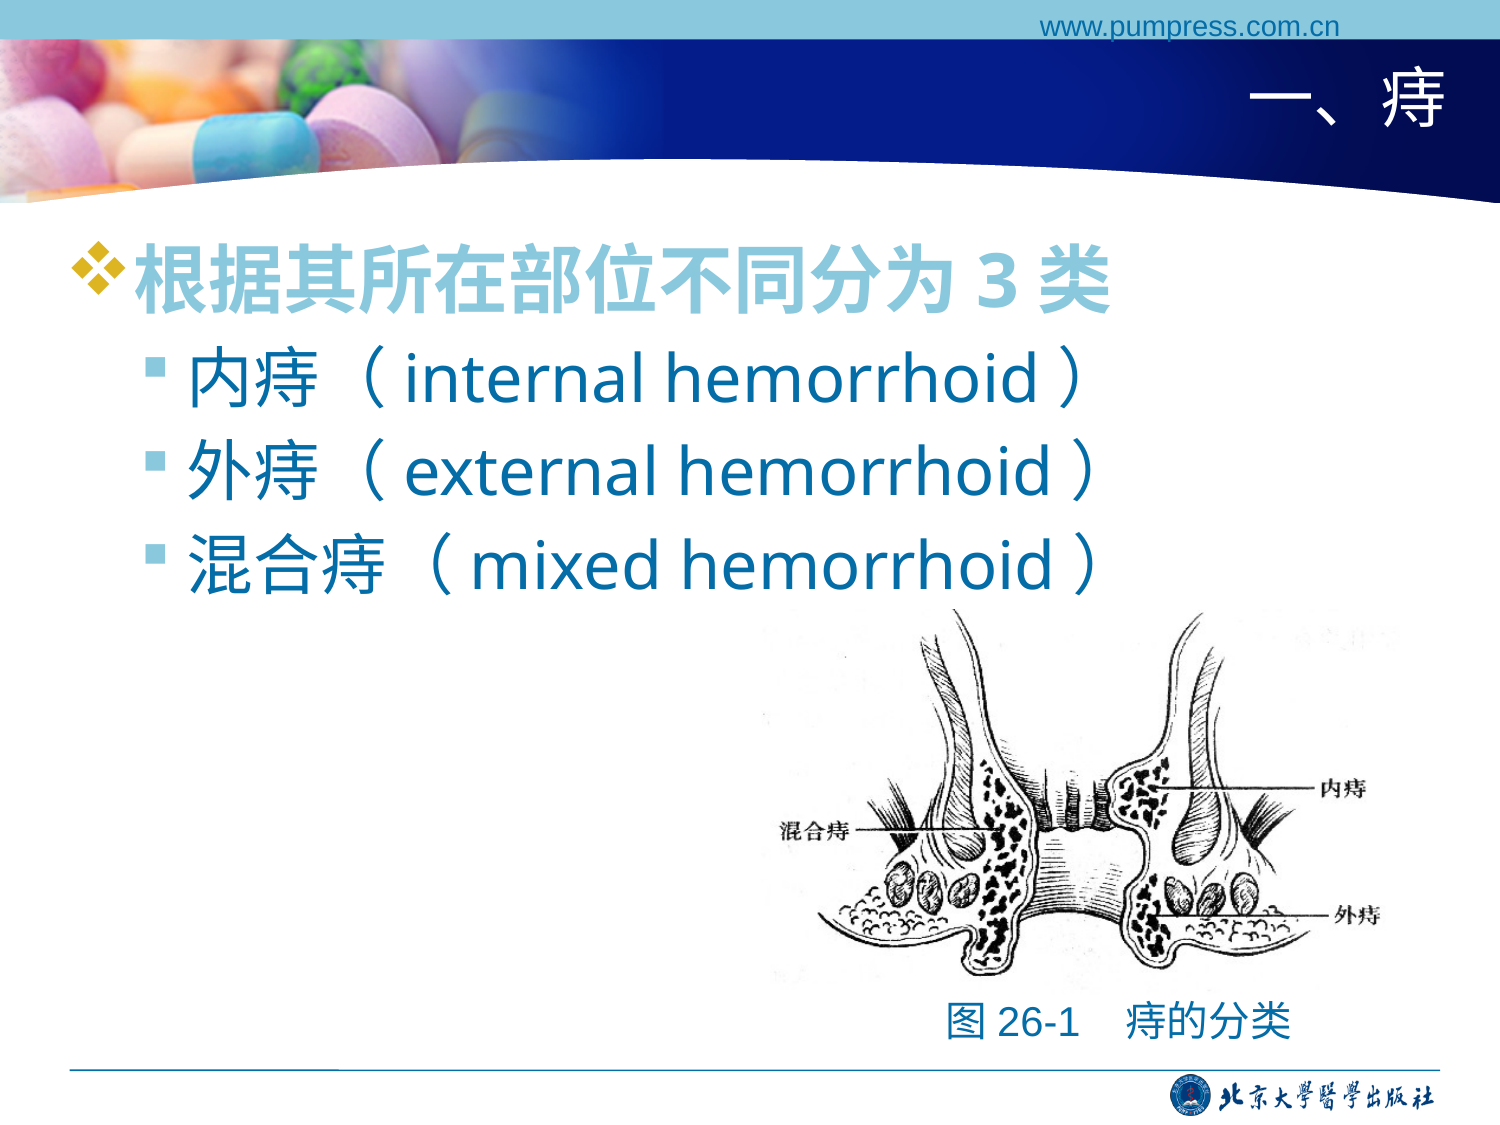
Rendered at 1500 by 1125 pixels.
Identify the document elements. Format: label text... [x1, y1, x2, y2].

picture [0, 40, 1500, 203]
picture [761, 609, 1400, 996]
slide_number www.pumpress.com.cn [1025, 0, 1463, 38]
picture [1170, 1074, 1436, 1118]
title 一、痔 [137, 49, 1463, 143]
list 根据其所在部位不同分为3类 内痔（internal hemorrhoid） 外痔（external hemorrhoid） 混合痔（mixed hemorrhoid） [49, 224, 1463, 1026]
text_box 图26-1 痔的分类 [930, 1003, 1307, 1053]
